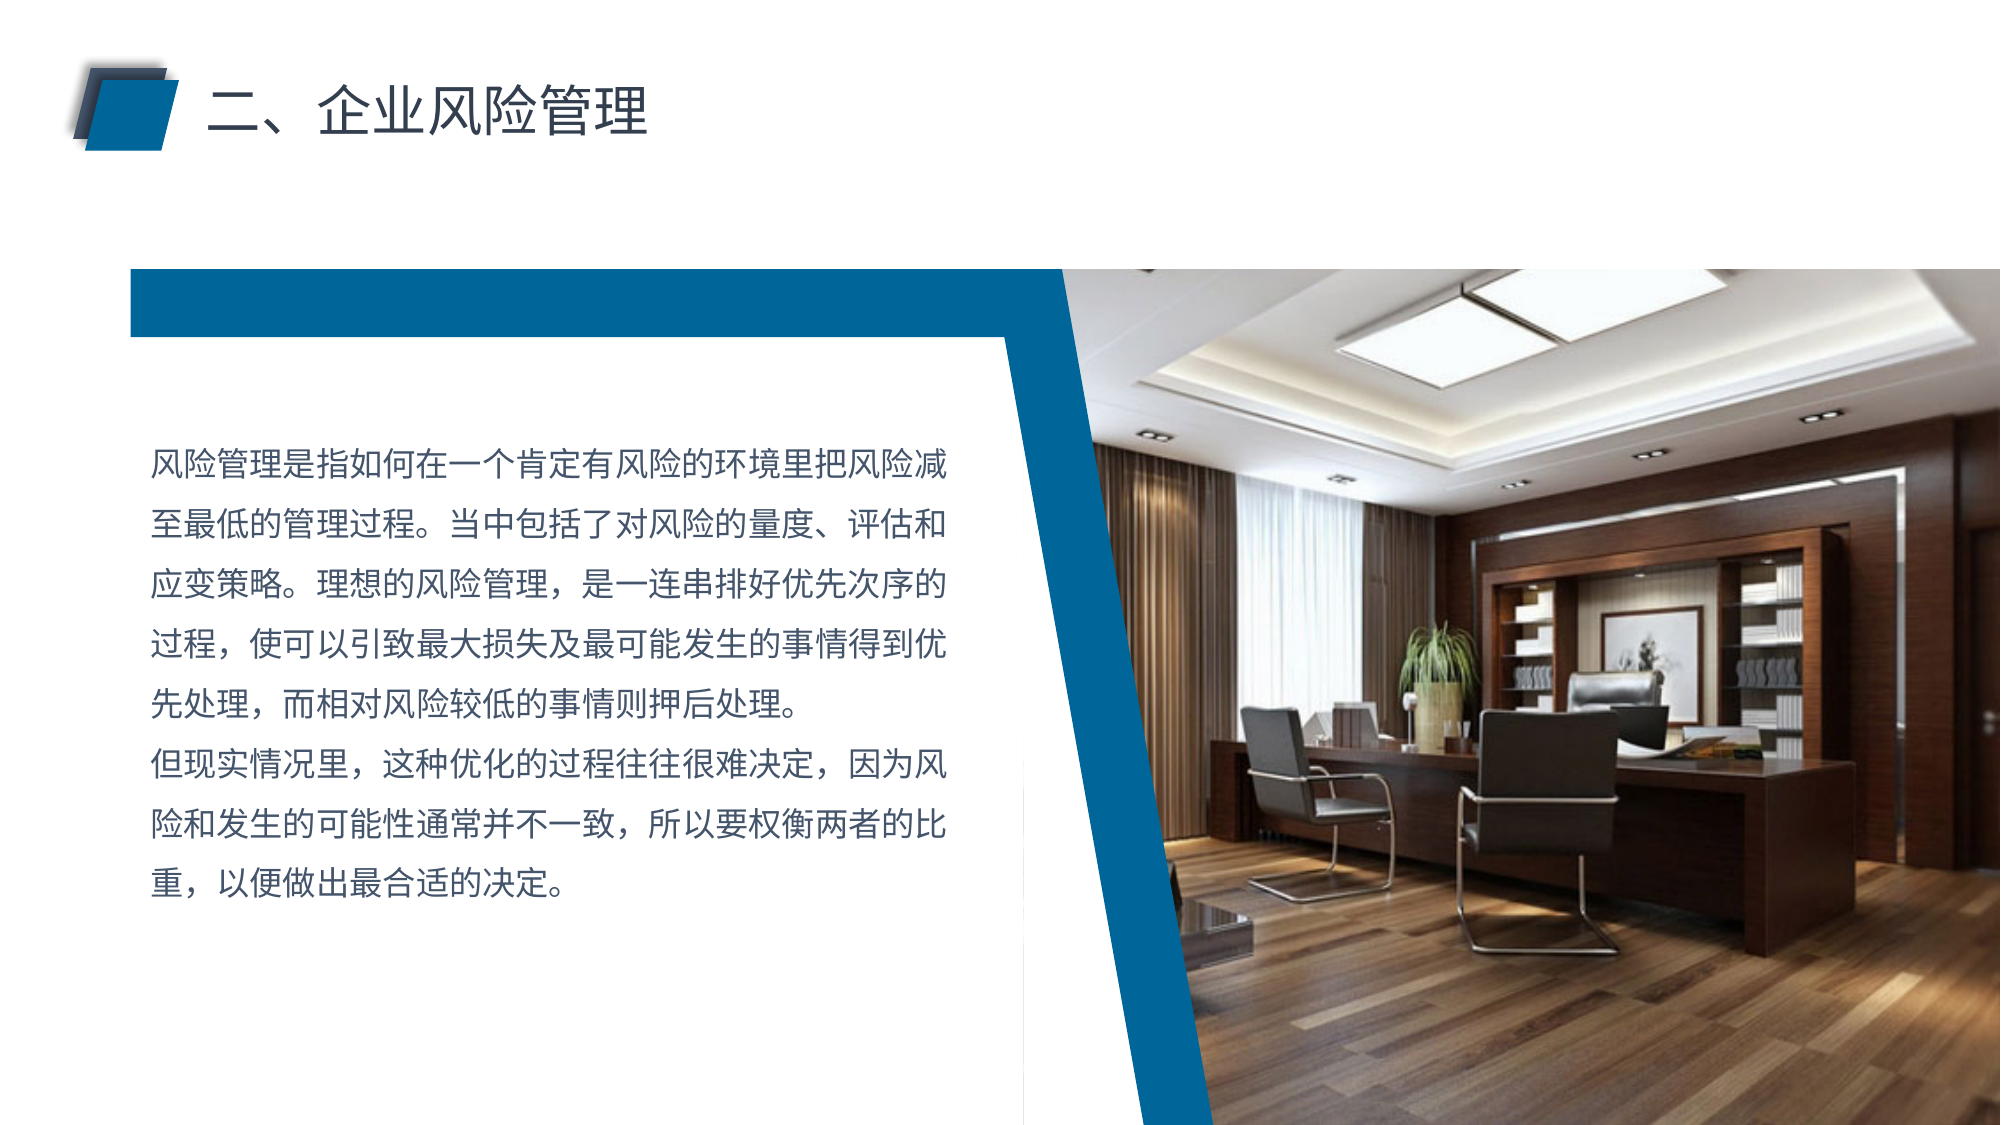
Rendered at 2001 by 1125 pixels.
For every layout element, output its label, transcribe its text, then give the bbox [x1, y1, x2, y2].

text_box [130, 268, 2000, 1125]
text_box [73, 68, 179, 151]
text_box 二、企业风险管理 [190, 68, 913, 150]
